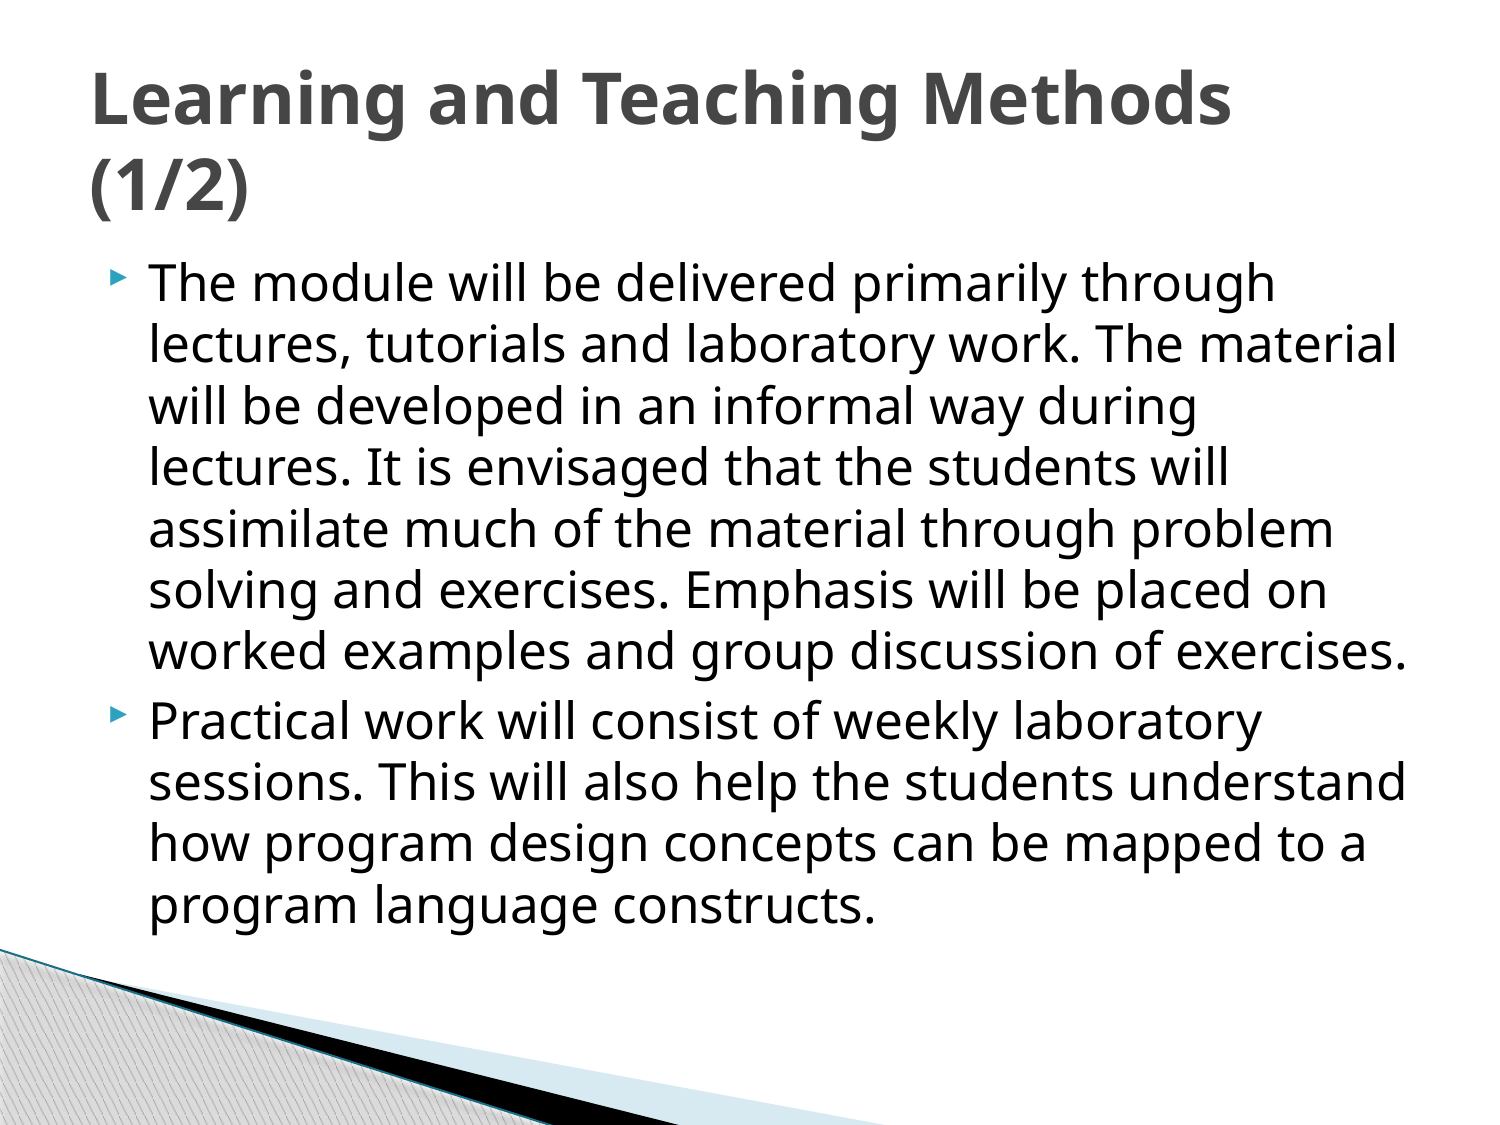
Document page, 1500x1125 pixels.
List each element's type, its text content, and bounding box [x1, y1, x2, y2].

title Learning and Teaching Methods (1/2) [75, 45, 1425, 233]
list The module will be delivered primarily through lectures, tutorials and laboratory work. The material will be developed in an informal way during lectures. It is envisaged that the students will assimilate much of the material through problem solving and exercises. Emphasis will be placed on worked examples and group discussion of exercises. Practical work will consist of weekly laboratory sessions. This will also help the students understand how program design concepts can be mapped to a program language constructs. [75, 243, 1425, 986]
